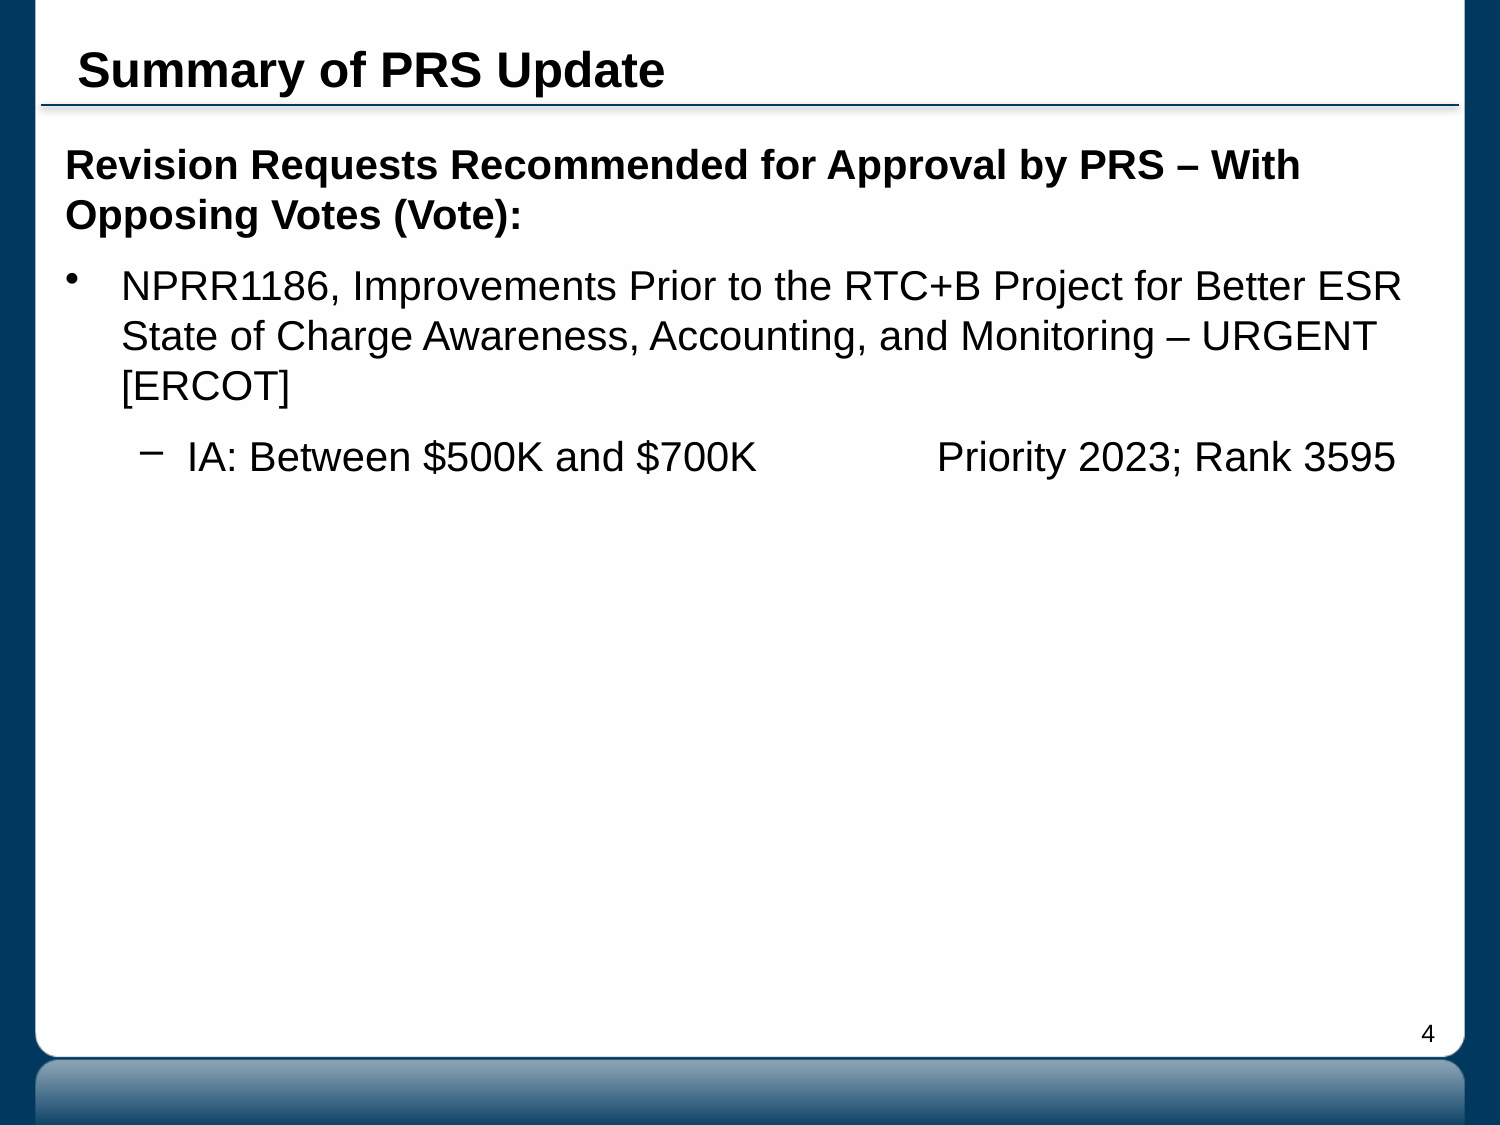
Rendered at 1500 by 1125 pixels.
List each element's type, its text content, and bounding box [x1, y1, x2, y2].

picture [35, 0, 1465, 1125]
text_box Revision Requests Recommended for Approval by PRS – With Opposing Votes (Vote): NPRR1186, Improvements Prior to the RTC+B Project for Better ESR State of Charge Awareness, Accounting, and Monitoring – URGENT [ERCOT] IA: Between $500K and $700K Priority 2023; Rank 3595 [50, 130, 1450, 1049]
title Summary of PRS Update [62, 29, 1450, 106]
